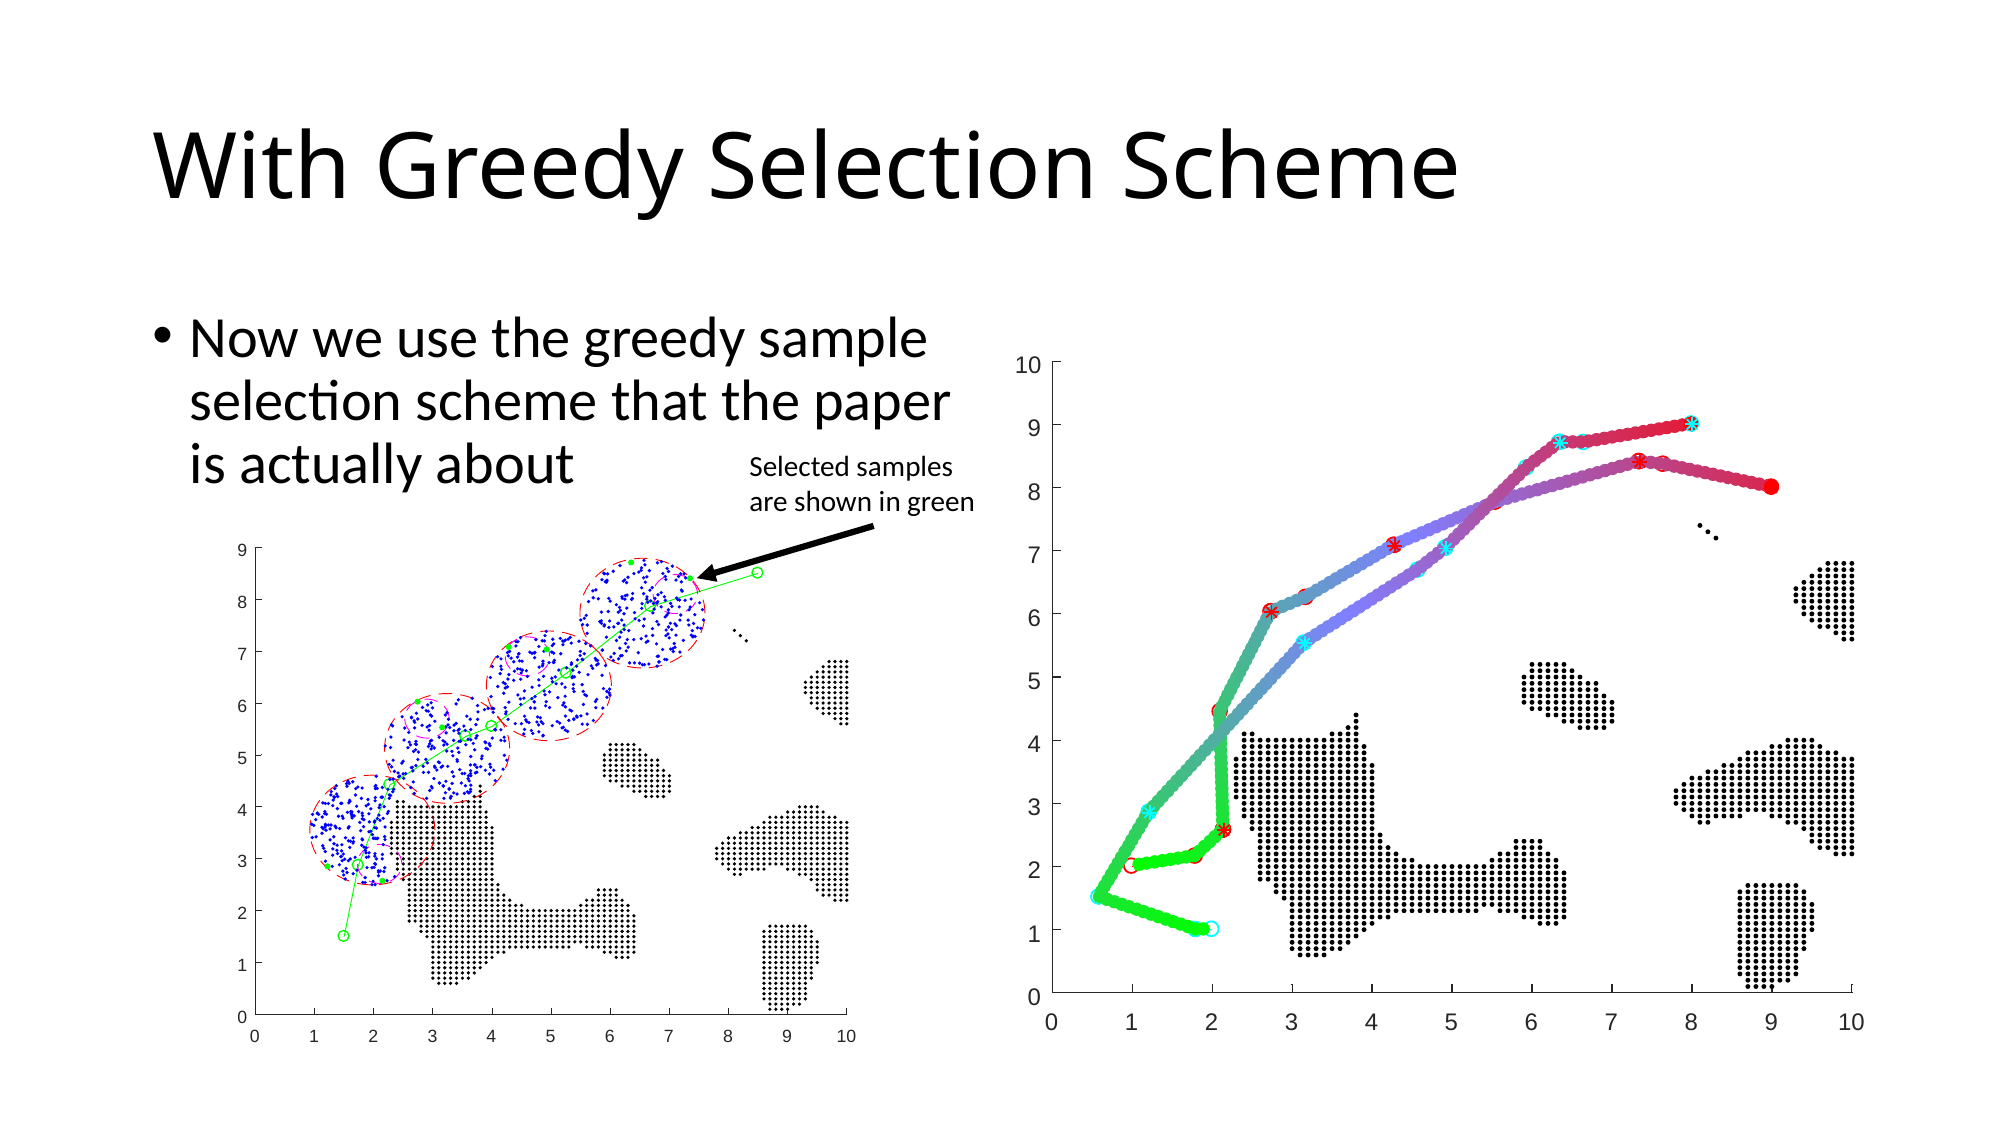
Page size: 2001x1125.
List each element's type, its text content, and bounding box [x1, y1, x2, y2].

picture [155, 304, 1948, 1076]
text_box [696, 525, 874, 579]
text_box Selected samples are shown in green [734, 440, 917, 505]
list Now we use the greedy sample selection scheme that the paper is actually about [137, 299, 1000, 1014]
title With Greedy Selection Scheme [137, 59, 1863, 278]
